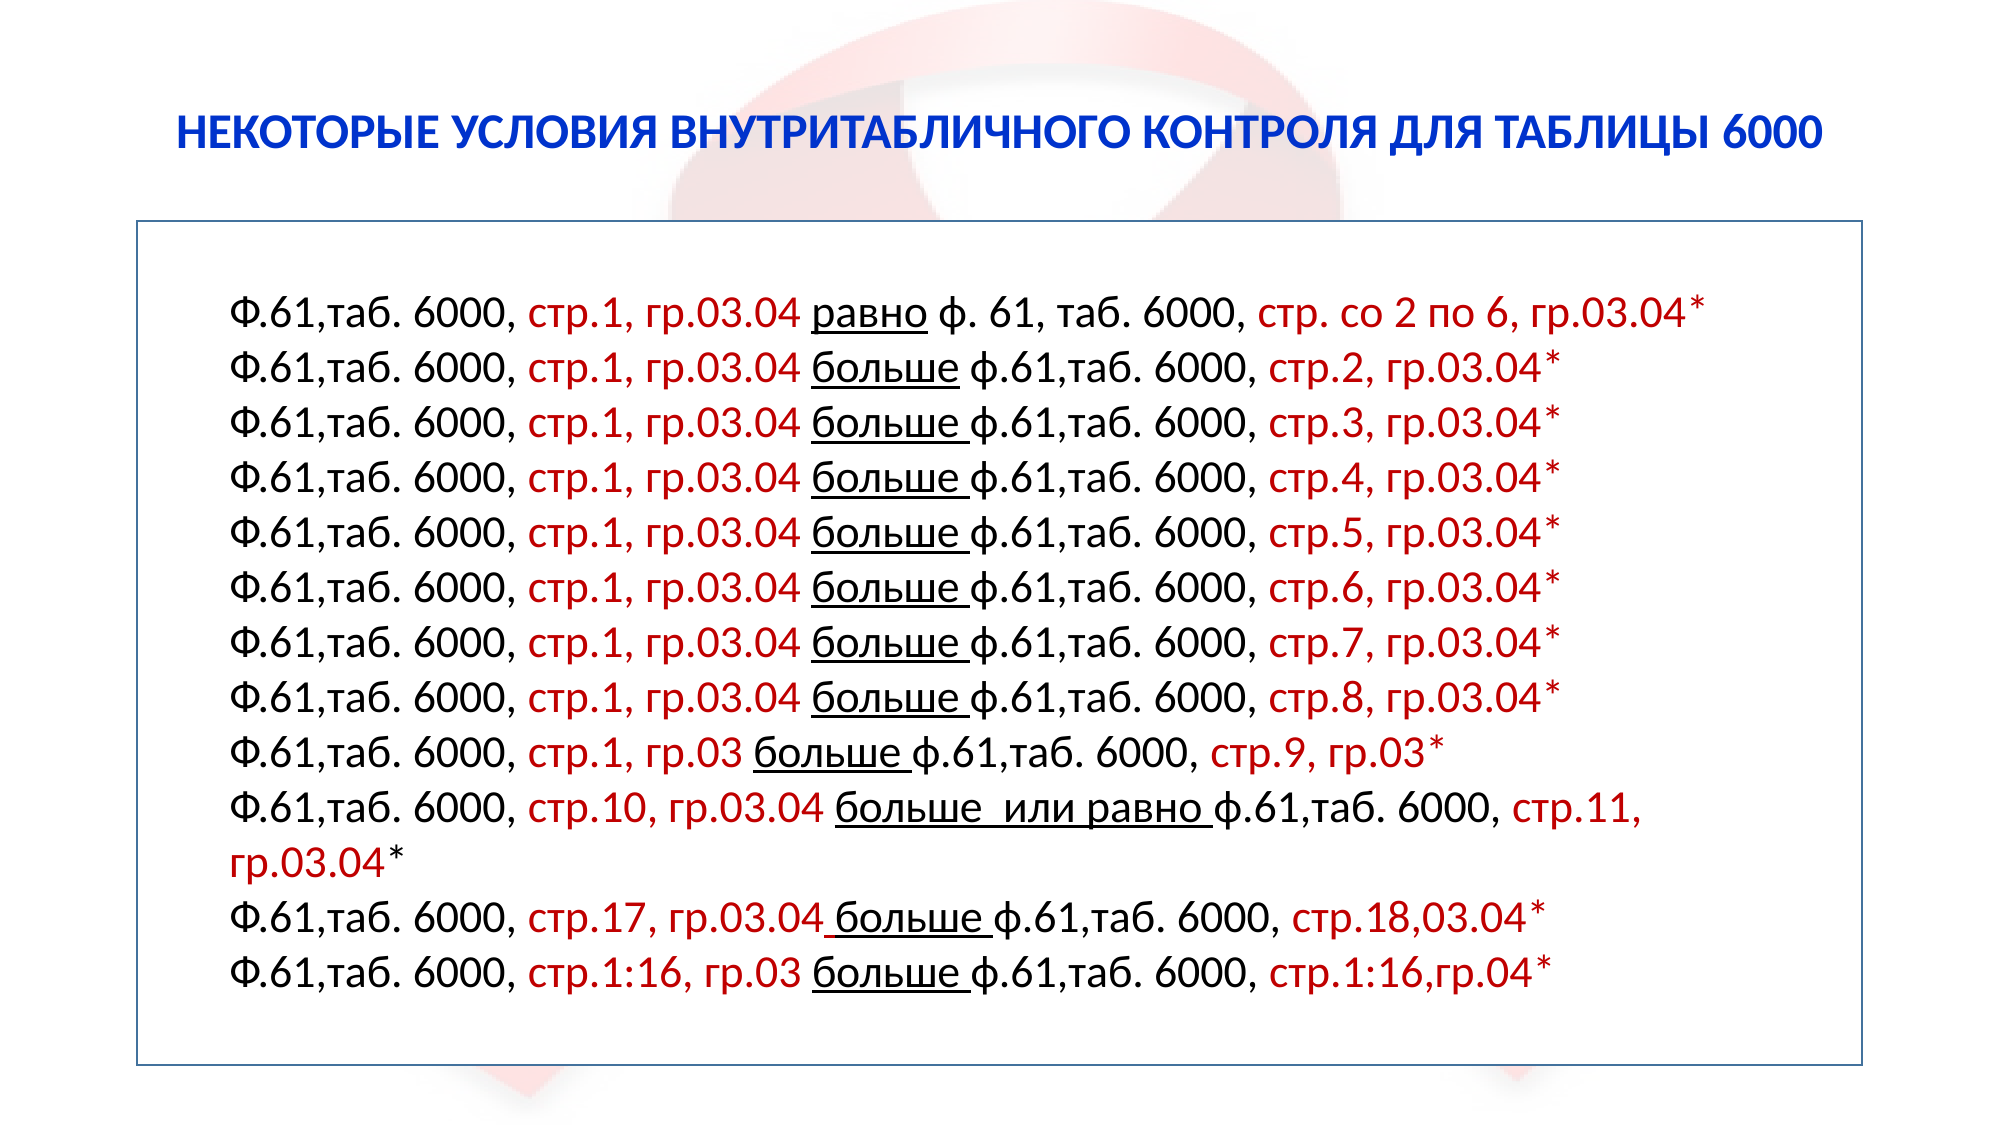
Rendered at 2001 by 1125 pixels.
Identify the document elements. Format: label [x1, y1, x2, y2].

title [137, 59, 1863, 220]
text_box [136, 220, 1863, 1066]
